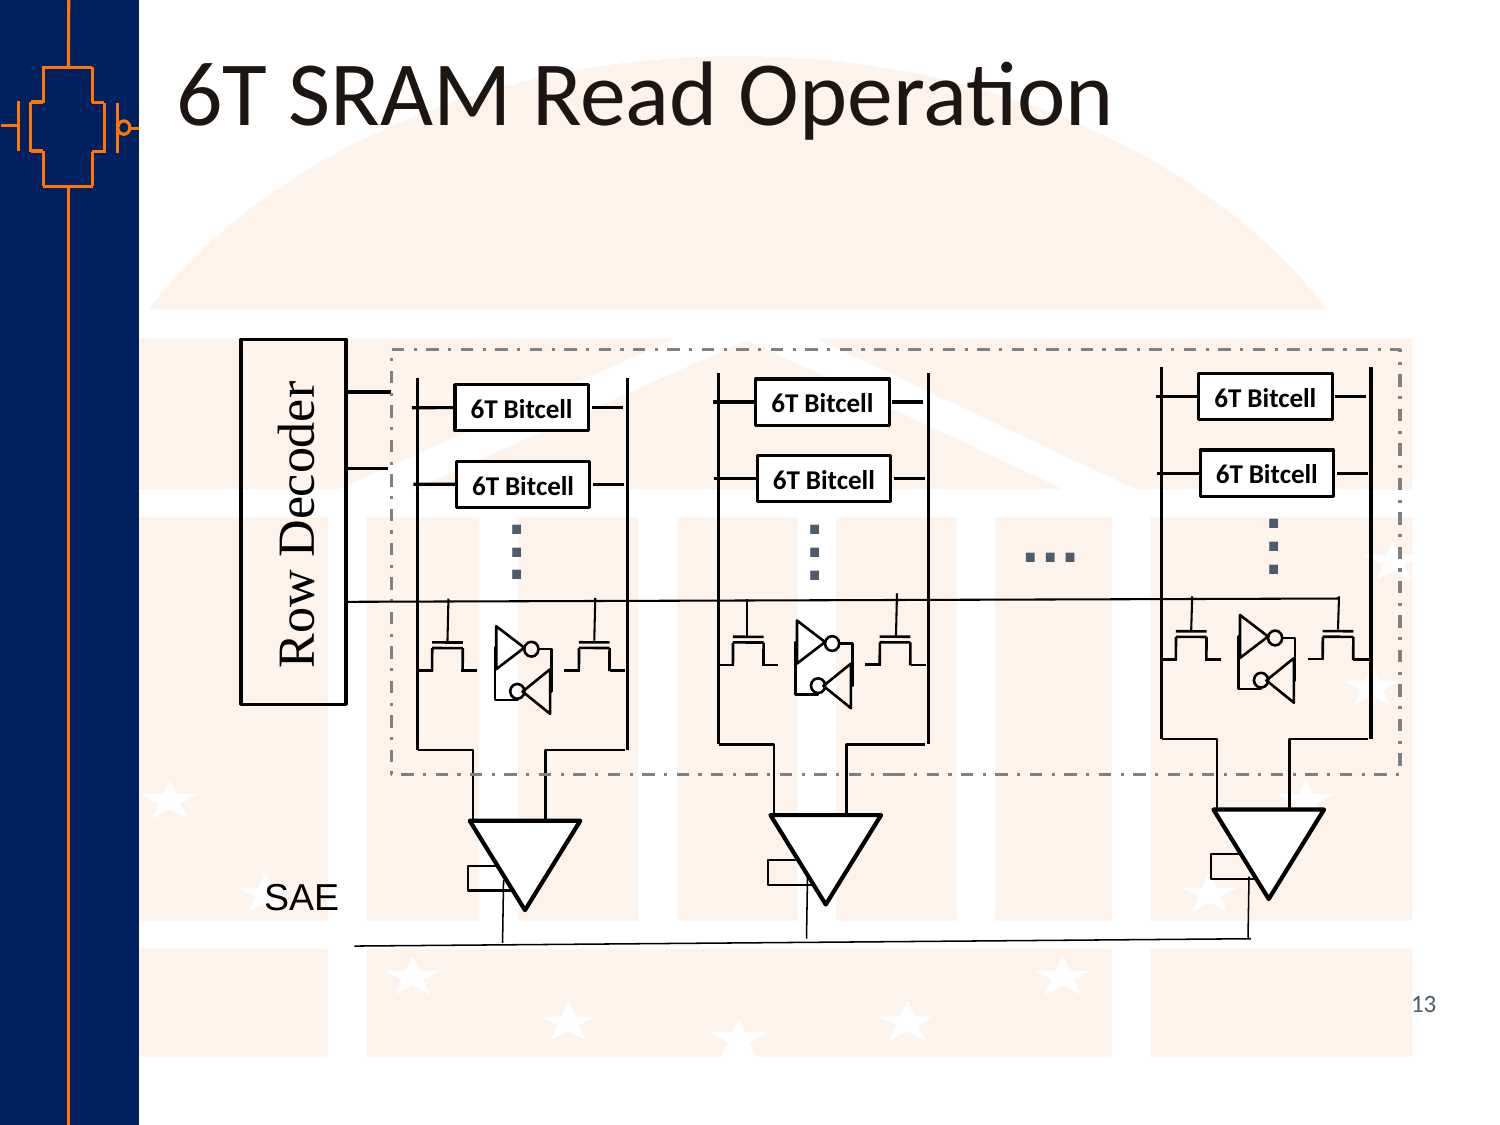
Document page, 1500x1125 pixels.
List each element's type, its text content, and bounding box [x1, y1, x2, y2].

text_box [709, 396, 718, 417]
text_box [915, 403, 925, 414]
slide_number 19 [337, 597, 347, 612]
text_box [1162, 474, 1189, 483]
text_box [718, 744, 830, 816]
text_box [796, 641, 812, 686]
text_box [1152, 467, 1161, 486]
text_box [1356, 474, 1368, 484]
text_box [417, 749, 529, 821]
text_box [775, 813, 876, 906]
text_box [929, 609, 1161, 617]
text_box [898, 592, 927, 598]
text_box 6T SRAM Read Operation [161, 26, 1500, 261]
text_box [485, 646, 510, 701]
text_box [579, 641, 609, 673]
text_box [419, 671, 466, 681]
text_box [748, 603, 895, 612]
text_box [1162, 609, 1190, 659]
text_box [344, 598, 1340, 603]
text_box [240, 338, 347, 706]
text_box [720, 609, 746, 617]
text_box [408, 401, 417, 423]
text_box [628, 603, 718, 610]
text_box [720, 479, 745, 488]
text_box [880, 635, 910, 667]
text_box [1154, 654, 1161, 673]
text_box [1162, 660, 1210, 670]
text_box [628, 609, 718, 617]
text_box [929, 592, 1161, 598]
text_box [1161, 738, 1273, 810]
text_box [495, 647, 511, 692]
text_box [748, 609, 895, 664]
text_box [1193, 603, 1335, 610]
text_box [628, 592, 718, 598]
text_box . . . [1250, 510, 1313, 595]
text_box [798, 881, 806, 886]
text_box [720, 603, 746, 610]
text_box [1239, 636, 1255, 681]
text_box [839, 643, 852, 687]
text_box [867, 665, 926, 679]
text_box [1358, 397, 1368, 408]
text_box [711, 659, 718, 679]
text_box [1289, 738, 1369, 810]
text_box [538, 648, 551, 692]
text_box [419, 609, 447, 670]
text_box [1281, 637, 1295, 681]
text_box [1310, 660, 1368, 672]
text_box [354, 938, 1242, 947]
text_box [450, 609, 593, 670]
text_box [419, 603, 447, 612]
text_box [613, 404, 624, 420]
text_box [898, 603, 927, 610]
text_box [1152, 390, 1161, 410]
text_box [1162, 603, 1190, 612]
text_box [450, 603, 594, 612]
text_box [612, 485, 625, 496]
slide_number 13 [1396, 972, 1459, 1033]
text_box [1278, 734, 1368, 775]
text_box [432, 641, 463, 673]
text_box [898, 609, 927, 617]
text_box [709, 472, 718, 494]
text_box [419, 408, 443, 417]
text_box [786, 641, 811, 696]
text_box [720, 666, 768, 677]
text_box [408, 745, 417, 775]
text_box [545, 749, 625, 821]
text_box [419, 485, 444, 493]
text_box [846, 744, 926, 816]
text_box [391, 592, 417, 598]
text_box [1229, 635, 1254, 690]
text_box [597, 592, 627, 598]
text_box . . . [791, 517, 854, 595]
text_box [1240, 854, 1258, 880]
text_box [497, 865, 514, 891]
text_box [566, 671, 625, 684]
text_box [1193, 608, 1337, 629]
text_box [929, 603, 1161, 610]
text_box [720, 403, 744, 411]
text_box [391, 603, 417, 610]
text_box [410, 665, 417, 685]
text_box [709, 739, 718, 775]
text_box SAE [249, 865, 355, 926]
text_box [1162, 397, 1185, 406]
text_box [733, 635, 763, 667]
text_box Row Decoder [254, 366, 332, 684]
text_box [720, 629, 746, 664]
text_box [390, 609, 417, 617]
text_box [1323, 629, 1353, 662]
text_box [1176, 630, 1206, 662]
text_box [797, 859, 815, 886]
text_box [1218, 811, 1319, 901]
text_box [408, 478, 417, 499]
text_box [596, 609, 627, 617]
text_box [913, 479, 925, 491]
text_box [836, 741, 925, 775]
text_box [597, 603, 627, 610]
text_box [390, 348, 1401, 775]
text_box … [1004, 545, 1118, 583]
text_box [1152, 733, 1161, 775]
text_box [475, 819, 575, 912]
